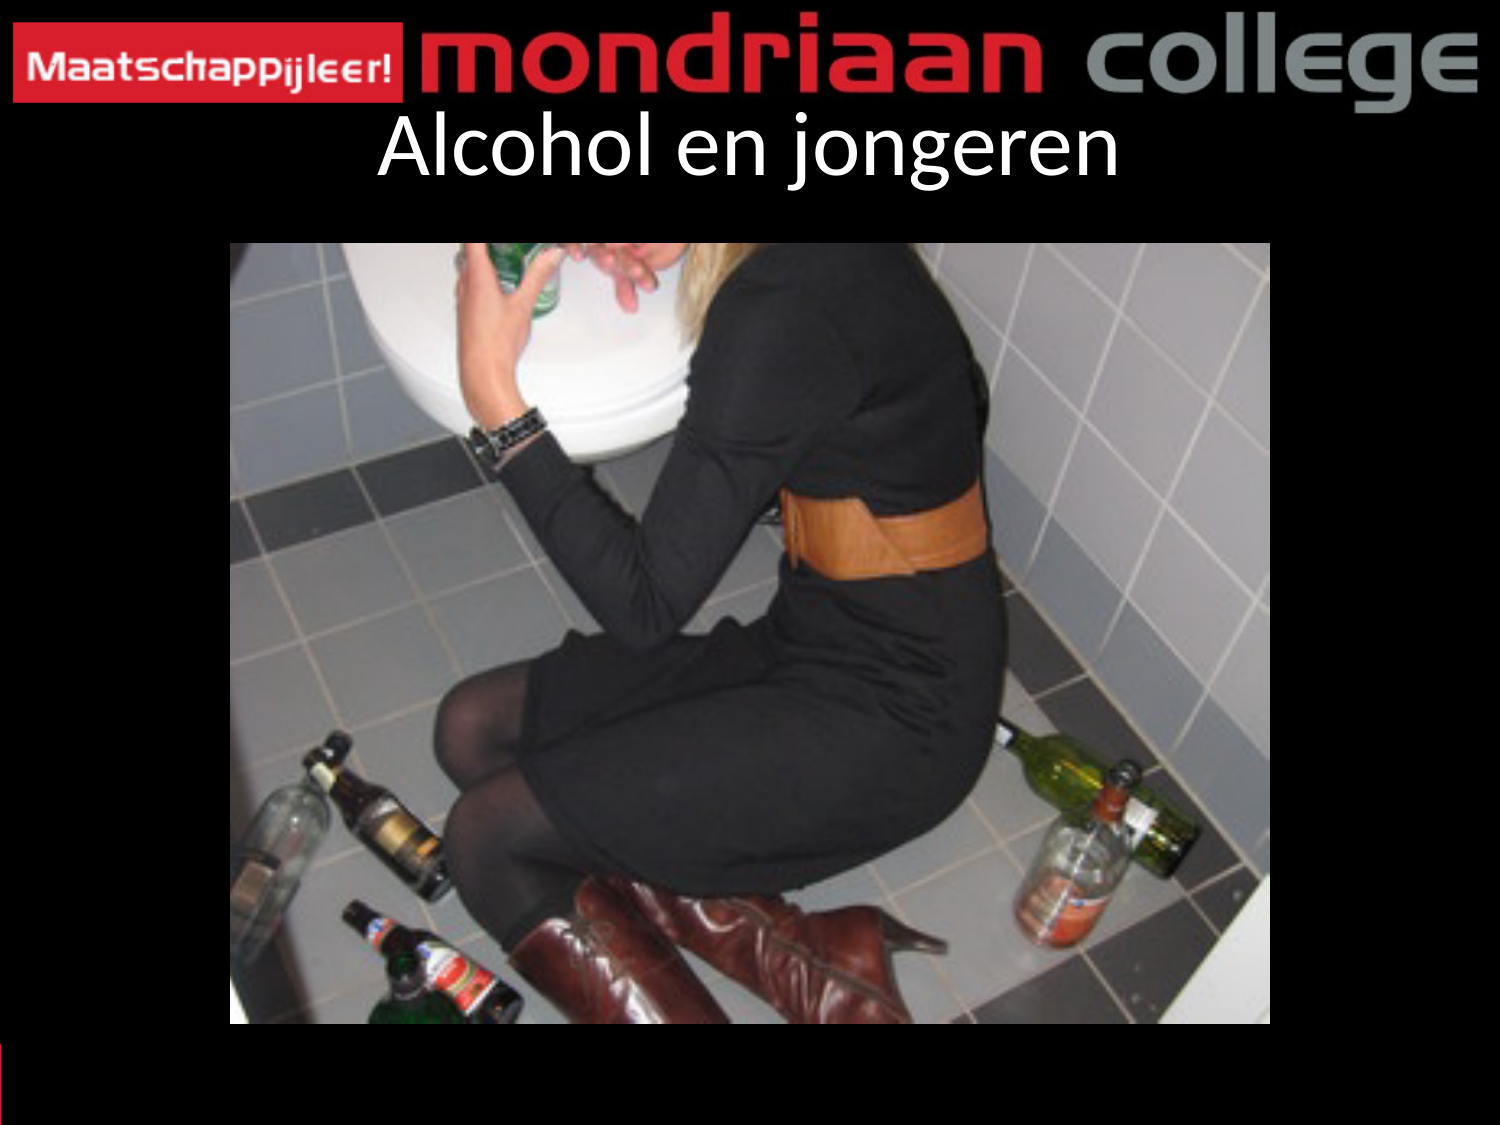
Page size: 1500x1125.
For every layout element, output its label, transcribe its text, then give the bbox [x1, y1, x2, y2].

title Alcohol en jongeren [75, 45, 1425, 233]
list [229, 243, 1270, 1024]
picture [0, 0, 1500, 1125]
